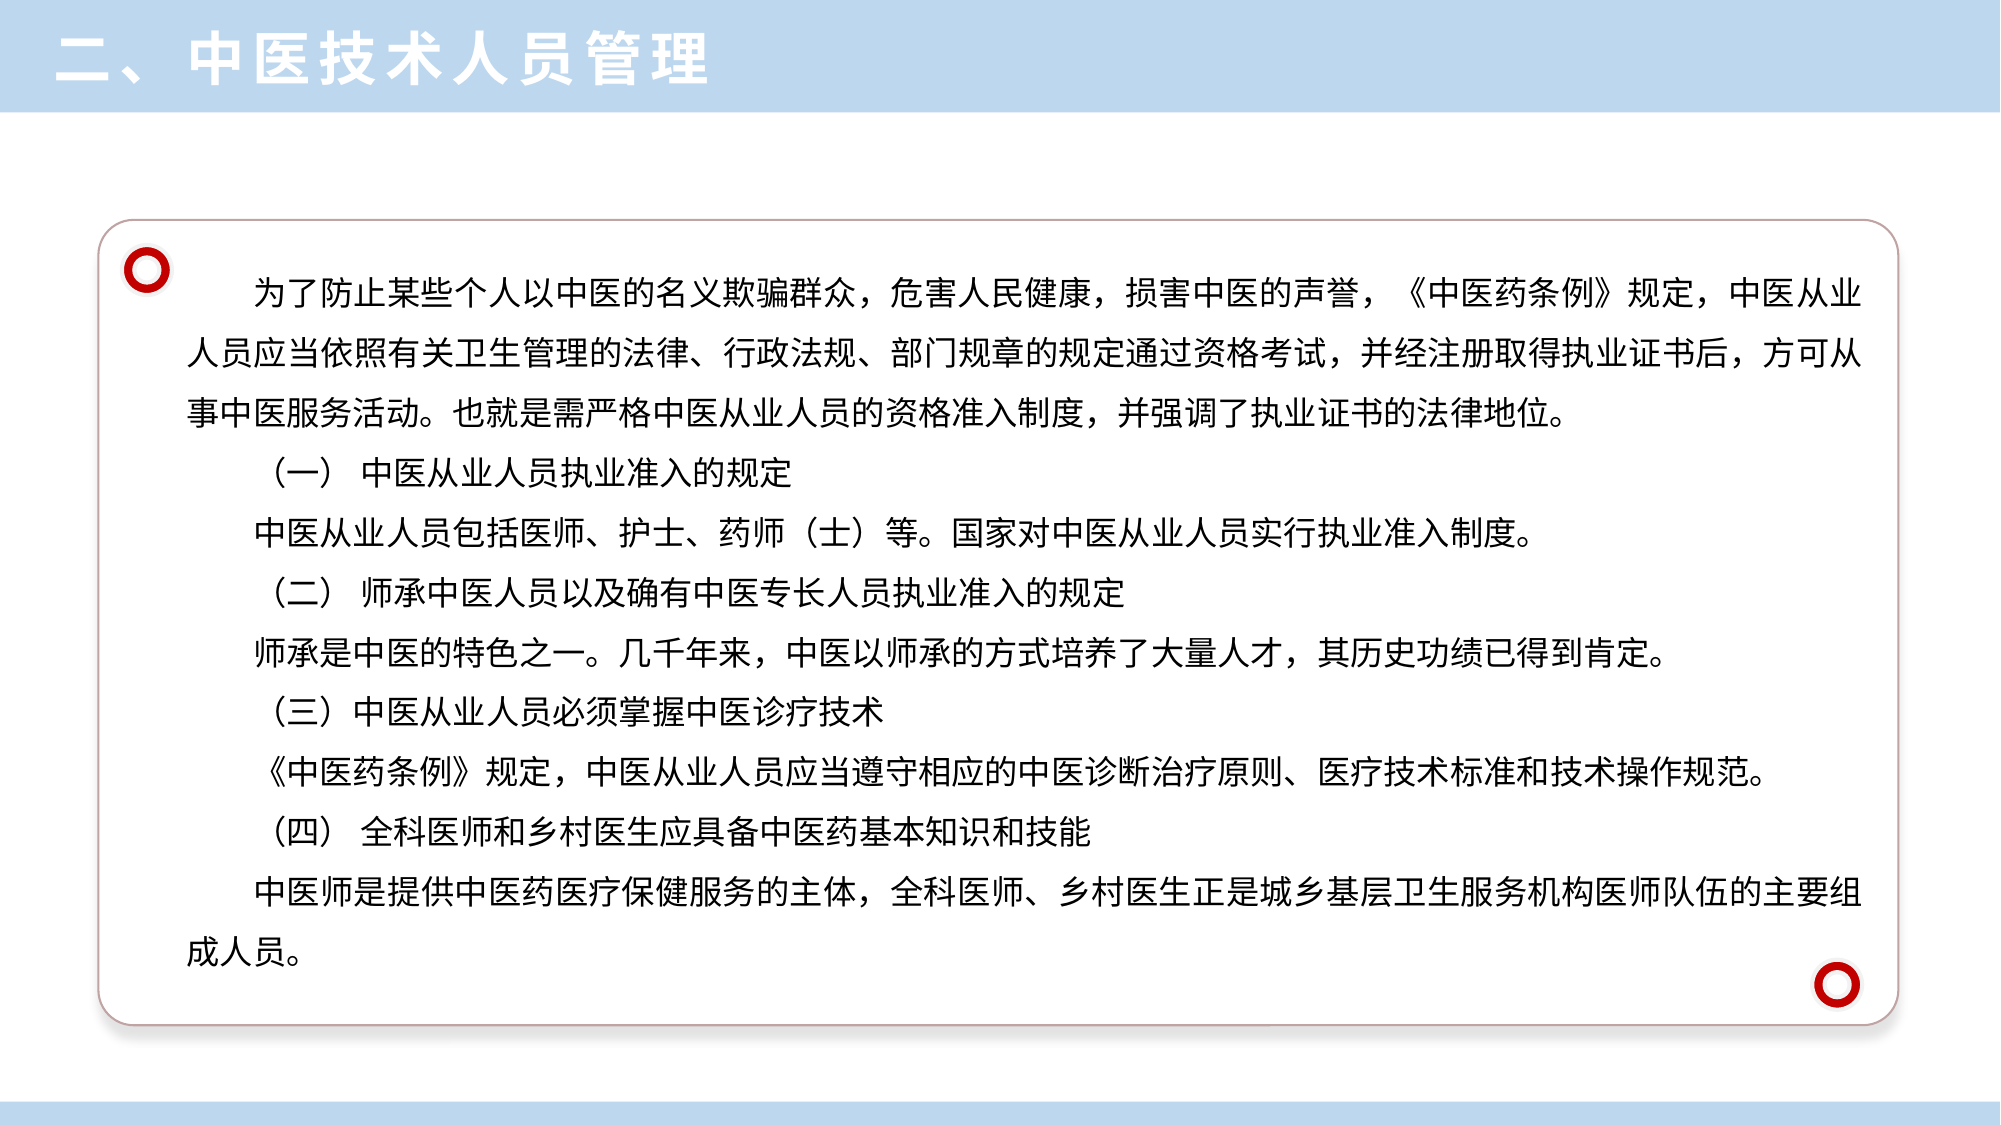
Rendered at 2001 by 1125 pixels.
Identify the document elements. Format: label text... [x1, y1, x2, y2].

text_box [98, 219, 1899, 1026]
text_box 二、中医技术人员管理 [41, 16, 722, 98]
